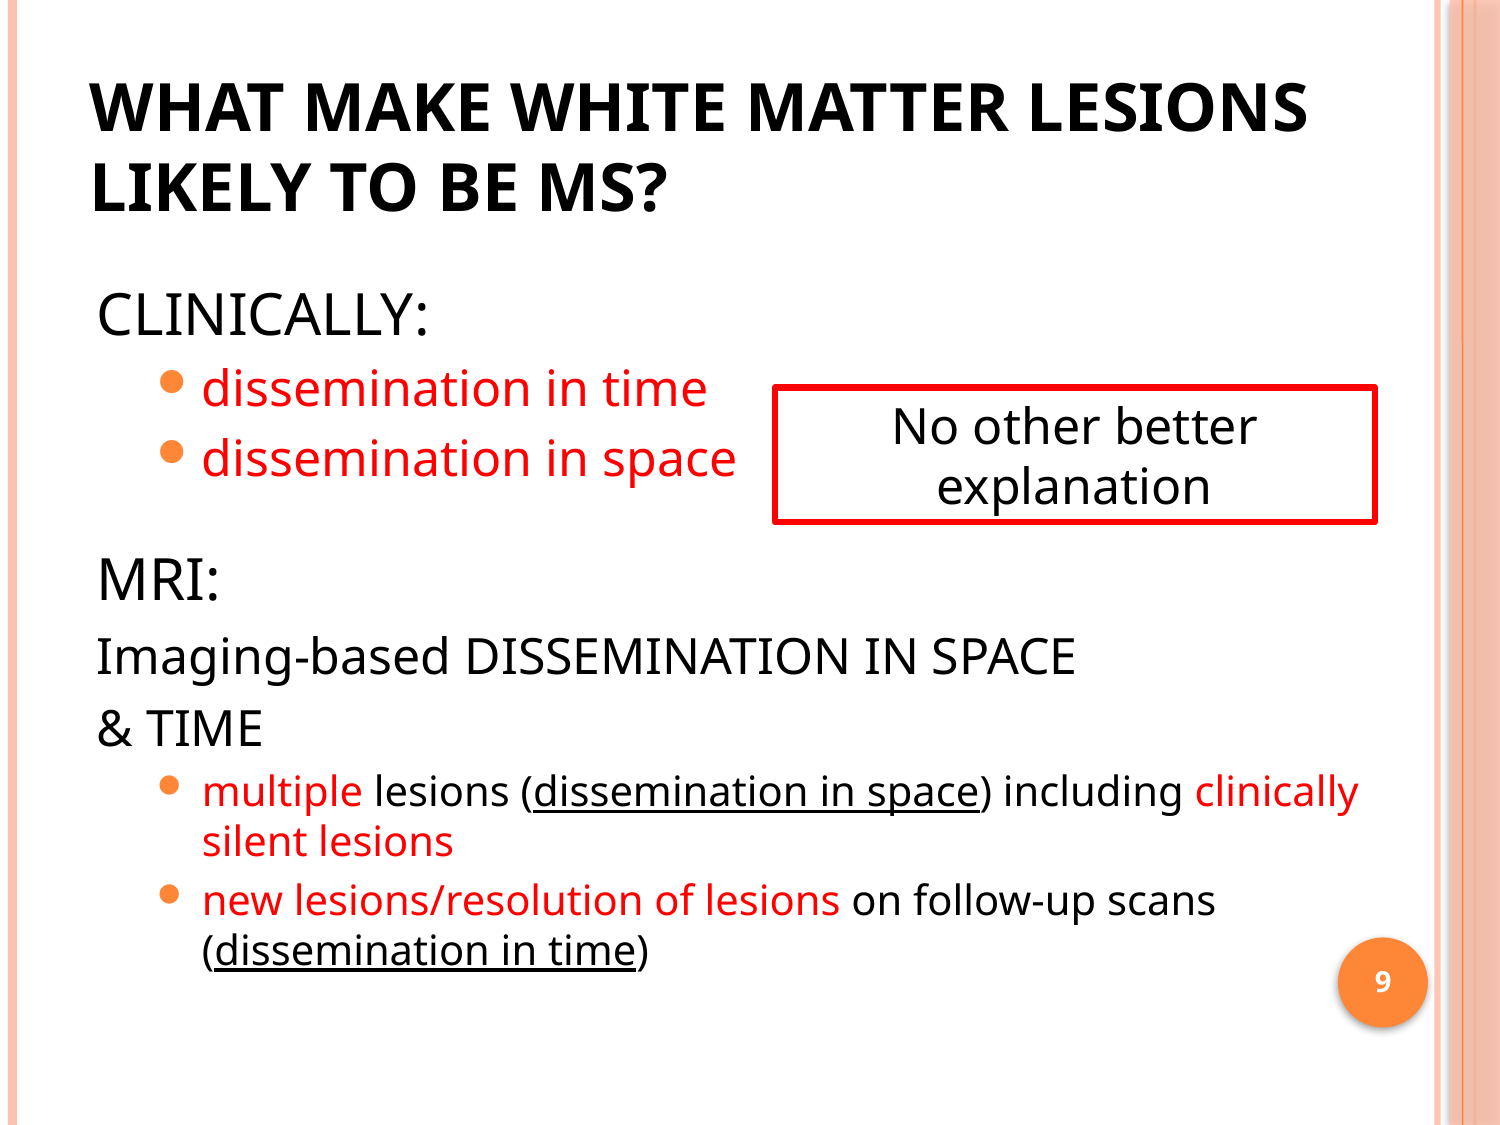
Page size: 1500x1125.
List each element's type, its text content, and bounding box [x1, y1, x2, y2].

text_box No other better explanation [774, 387, 1375, 523]
slide_number 9 [1374, 940, 1434, 1027]
list CLINICALLY: dissemination in time dissemination in space MRI: Imaging-based DISSEMINATION IN SPACE & TIME multiple lesions (dissemination in space) including clinically silent lesions new lesions/resolution of lesions on follow-up scans (dissemination in time) [82, 269, 1374, 1046]
title What make white matter lesions likely to be MS? [75, 45, 1374, 233]
